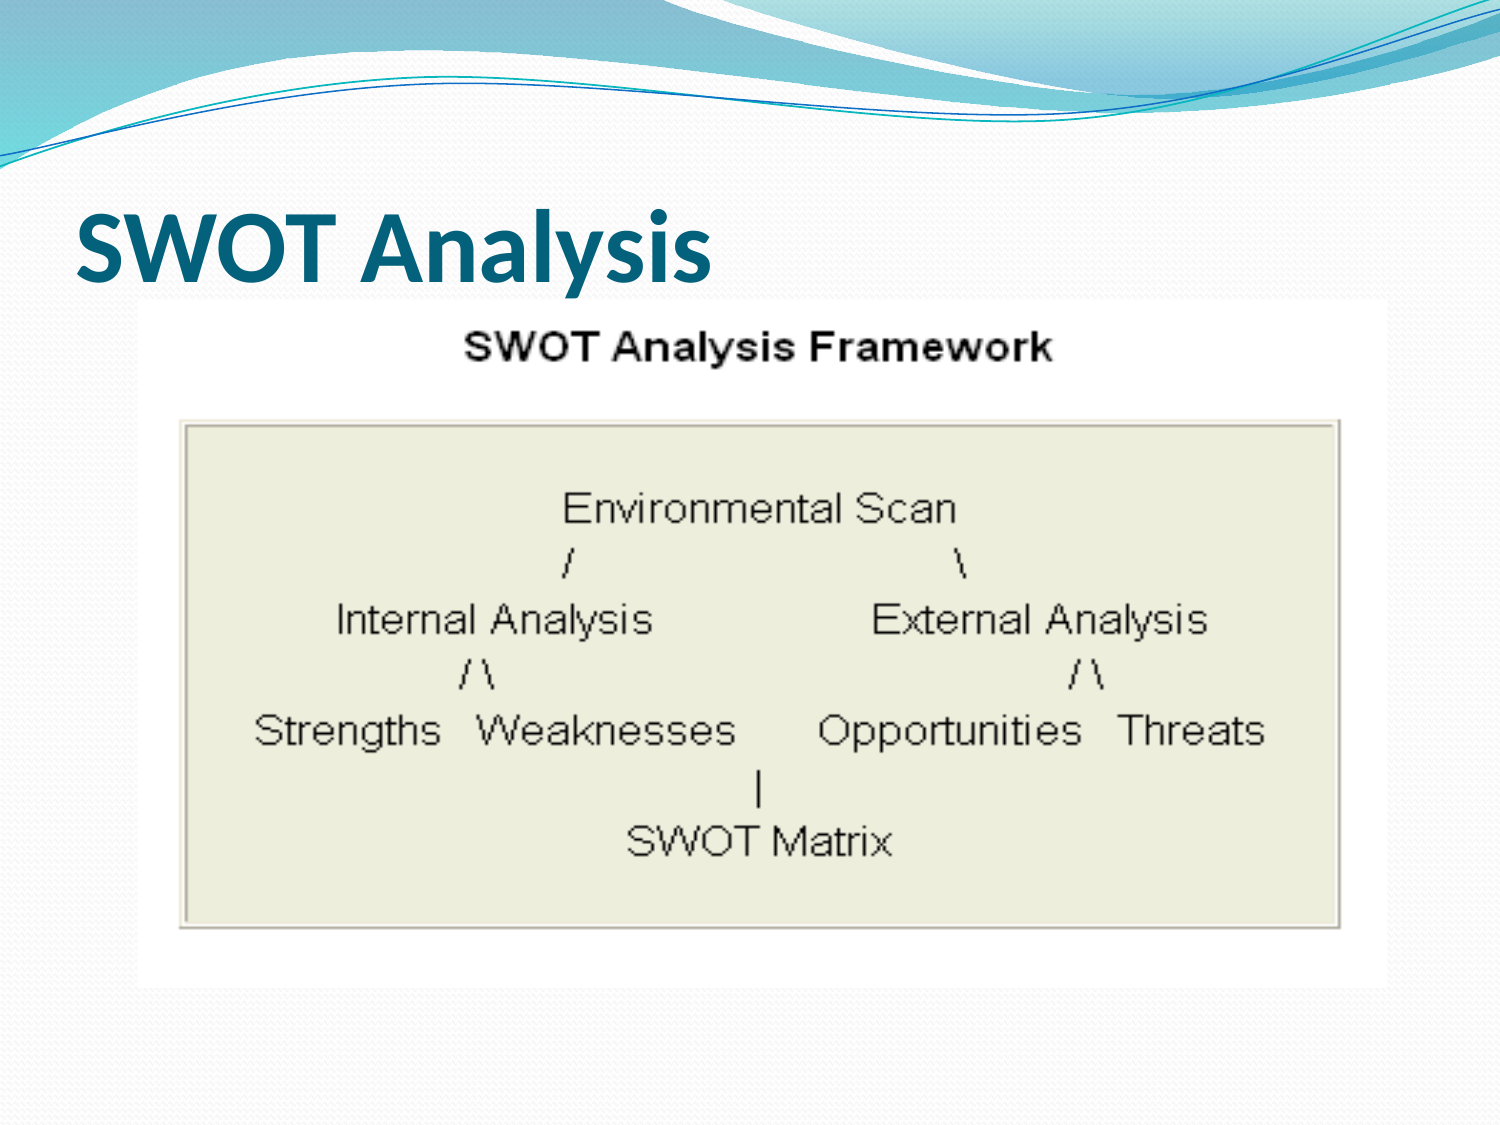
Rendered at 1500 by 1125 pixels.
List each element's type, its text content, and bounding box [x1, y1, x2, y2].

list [137, 299, 1388, 988]
title SWOT Analysis [75, 115, 1425, 303]
